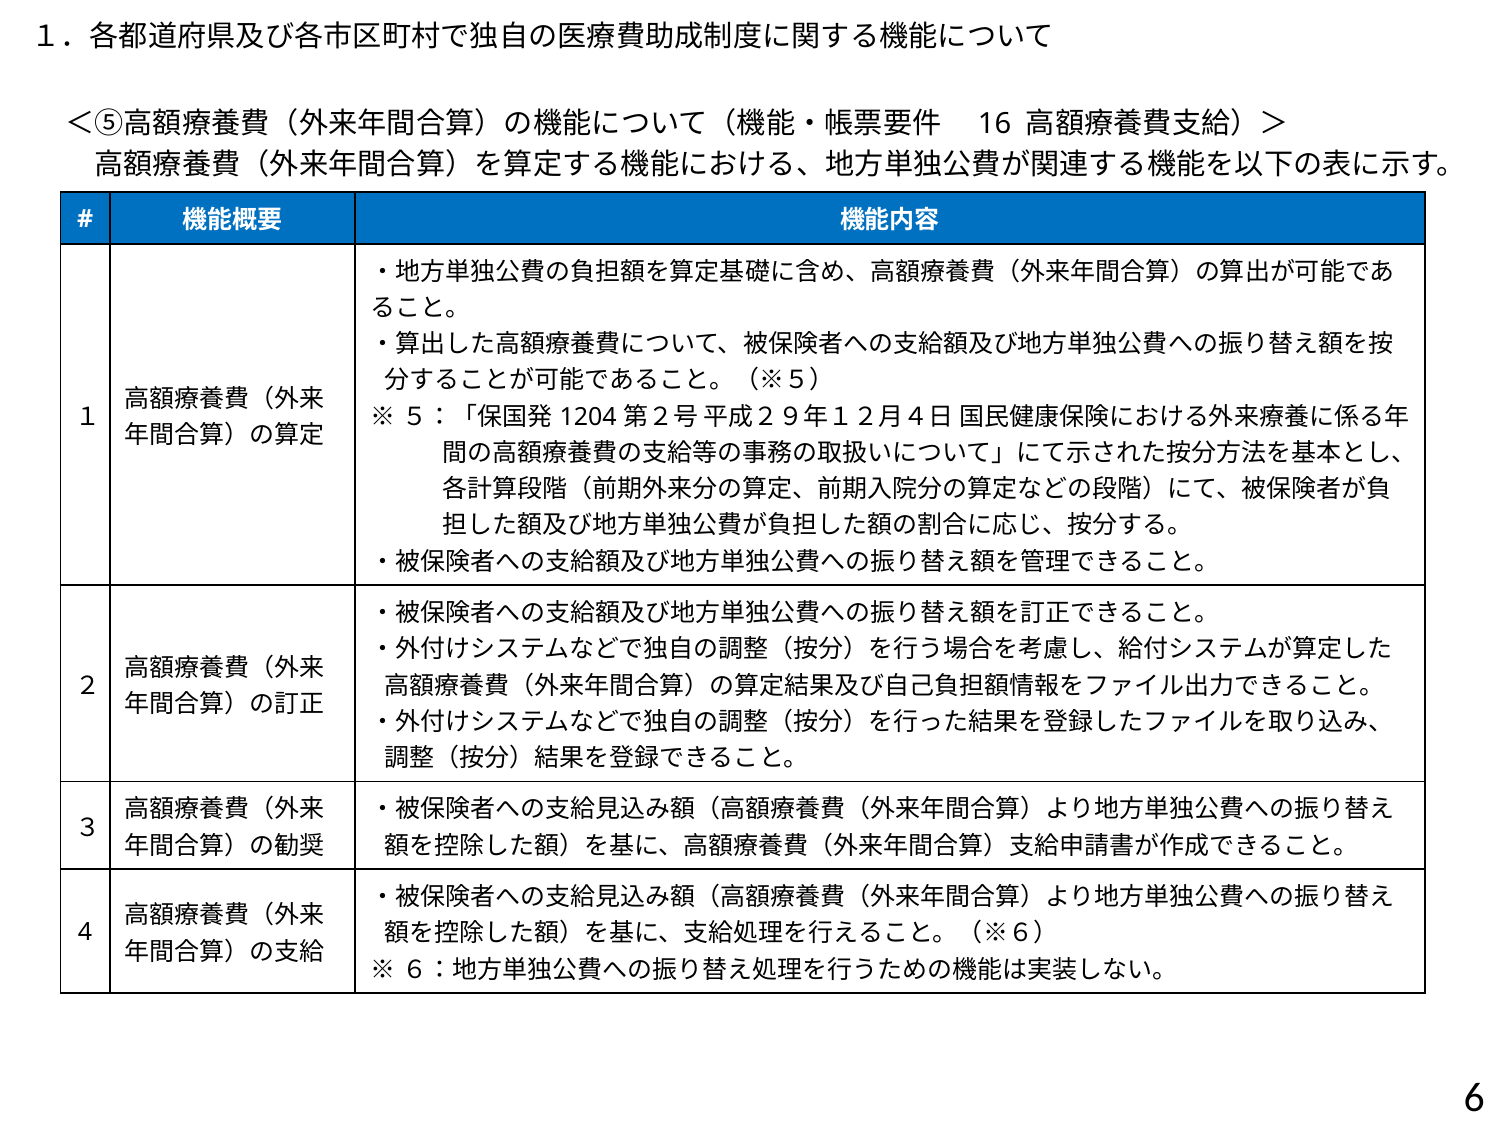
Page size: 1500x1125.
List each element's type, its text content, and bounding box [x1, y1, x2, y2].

table_cell １ [61, 245, 109, 584]
text_box ＜⑤高額療養費（外来年間合算）の機能について（機能・帳票要件 16 高額療養費支給）＞ 高額療養費（外来年間合算）を算定する機能における、地方単独公費が関連する機能を以下の表に示す。 [50, 89, 1473, 194]
table_cell ・被保険者への支給額及び地方単独公費への振り替え額を訂正できること。 ・外付けシステムなどで独自の調整（按分）を行う場合を考慮し、給付システムが算定した高額療養費（外来年間合算）の算定結果及び自己負担額情報をファイル出力できること。 ・外付けシステムなどで独自の調整（按分）を行った結果を登録したファイルを取り込み、調整（按分）結果を登録できること。 [356, 586, 1424, 781]
table_cell ・被保険者への支給見込み額（高額療養費（外来年間合算）より地方単独公費への振り替え額を控除した額）を基に、高額療養費（外来年間合算）支給申請書が作成できること。 [356, 782, 1424, 868]
table_cell ２ [61, 586, 109, 781]
table_header # [61, 194, 109, 243]
table_cell ・地方単独公費の負担額を算定基礎に含め、高額療養費（外来年間合算）の算出が可能であること。 ・算出した高額療養費について、被保険者への支給額及び地方単独公費への振り替え額を按分することが可能であること。（※５） ※５：「保国発1204第２号 平成２９年１２月４日 国民健康保険における外来療養に係る年間の高額療養費の支給等の事務の取扱いについて」にて示された按分方法を基本とし、各計算段階（前期外来分の算定、前期入院分の算定などの段階）にて、被保険者が負担した額及び地方単独公費が負担した額の割合に応じ、按分する。 ・被保険者への支給額及び地方単独公費への振り替え額を管理できること。 [356, 245, 1424, 584]
text_box １．各都道府県及び各市区町村で独自の医療費助成制度に関する機能について [16, 2, 1440, 62]
table_cell ３ [61, 782, 109, 868]
table_header 機能概要 [111, 194, 354, 243]
table_cell 高額療養費（外来年間合算）の算定 [111, 245, 354, 584]
table_cell 4 [61, 870, 109, 992]
table_cell 高額療養費（外来年間合算）の勧奨 [111, 782, 354, 868]
table_header 機能内容 [356, 194, 1424, 243]
table_cell ・被保険者への支給見込み額（高額療養費（外来年間合算）より地方単独公費への振り替え額を控除した額）を基に、支給処理を行えること。（※６） ※６：地方単独公費への振り替え処理を行うための機能は実装しない。 [356, 870, 1424, 992]
table_cell 高額療養費（外来年間合算）の支給 [111, 870, 354, 992]
slide_number 6 [1149, 1065, 1500, 1125]
table_cell 高額療養費（外来年間合算）の訂正 [111, 586, 354, 781]
